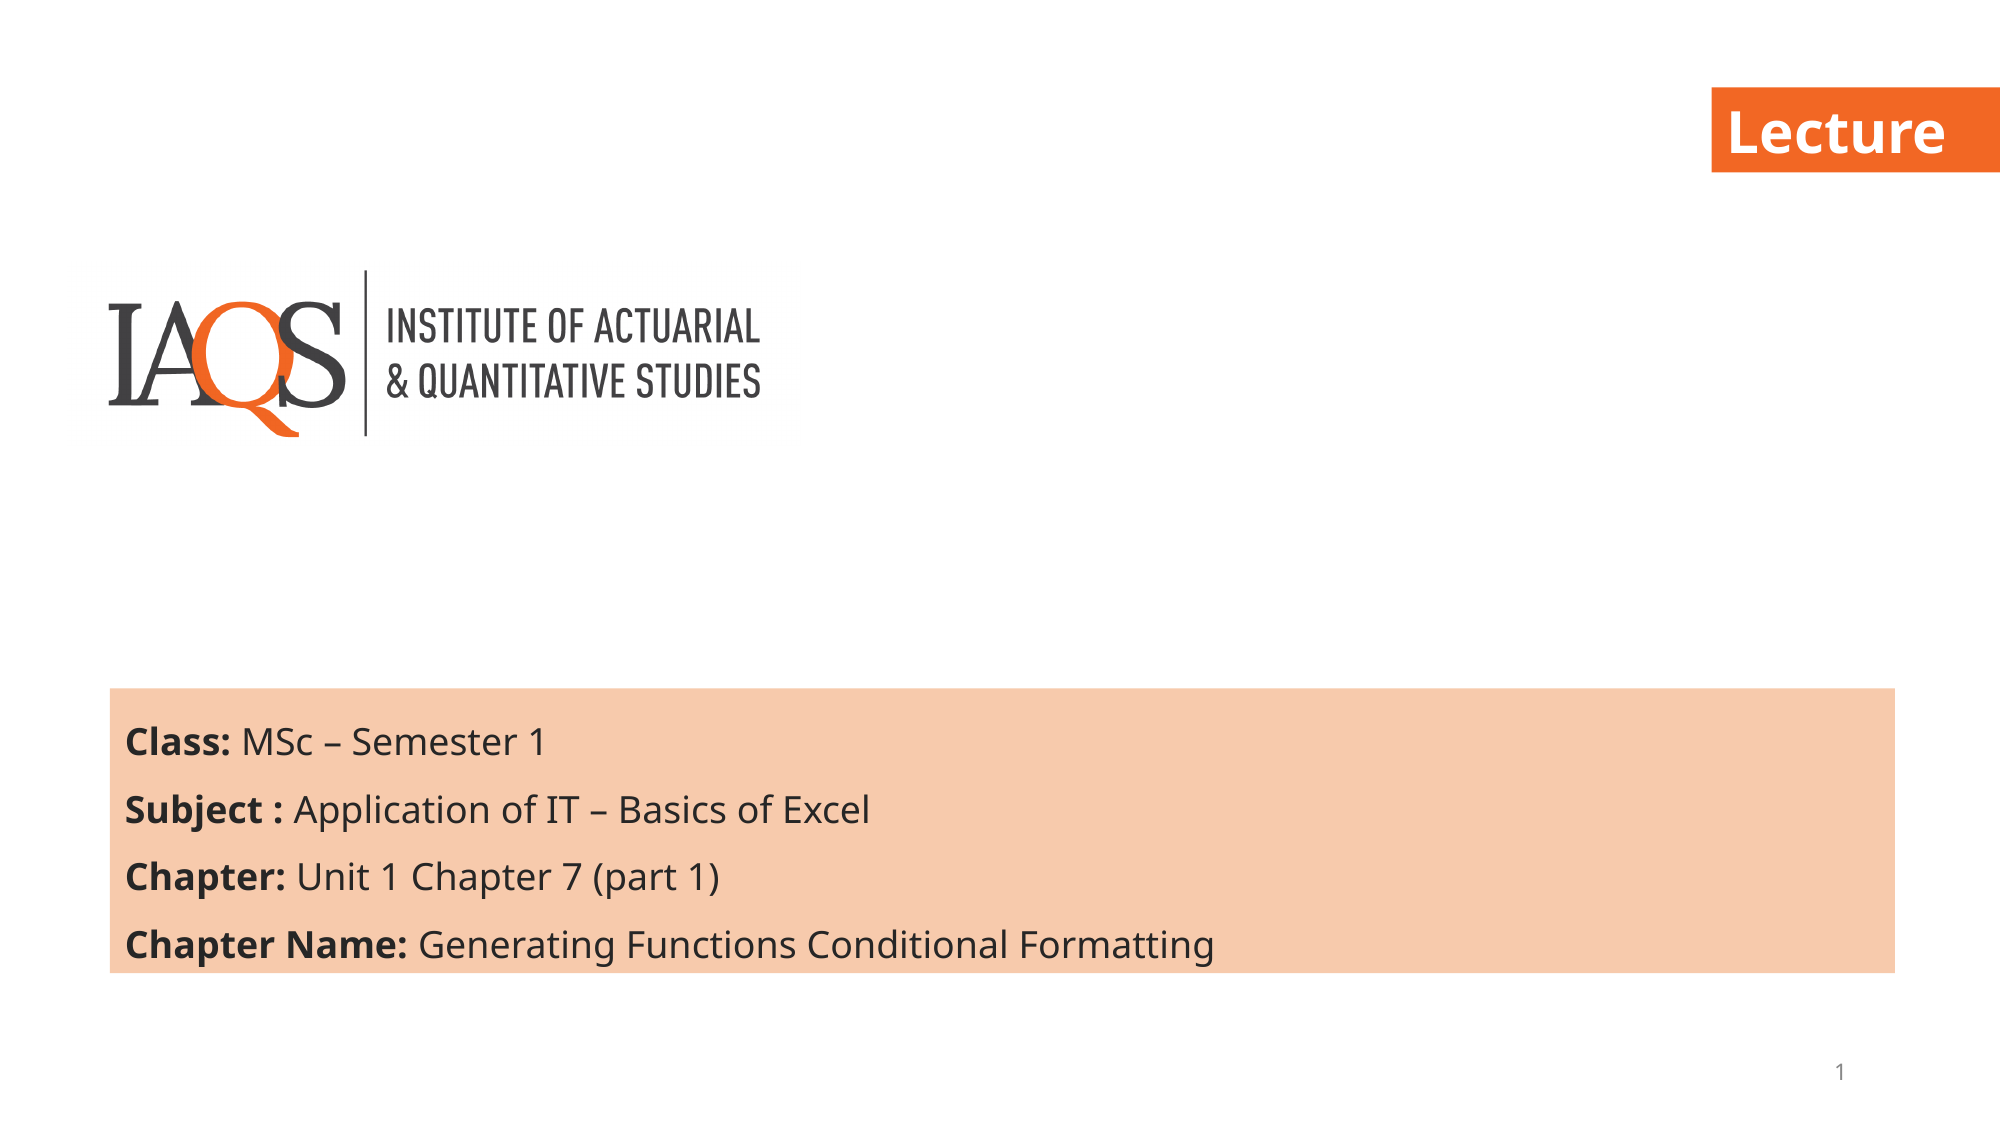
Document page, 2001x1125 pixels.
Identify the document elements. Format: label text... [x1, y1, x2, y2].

picture [67, 261, 801, 447]
text_box Class: MSc – Semester 1 Subject : Application of IT – Basics of Excel Chapter: Unit 1 Chapter 7 (part 1) Chapter Name: Generating Functions Conditional Formatting [109, 688, 1895, 974]
text_box Lecture [1711, 87, 2000, 173]
slide_number ‹#› [1412, 1042, 1863, 1103]
